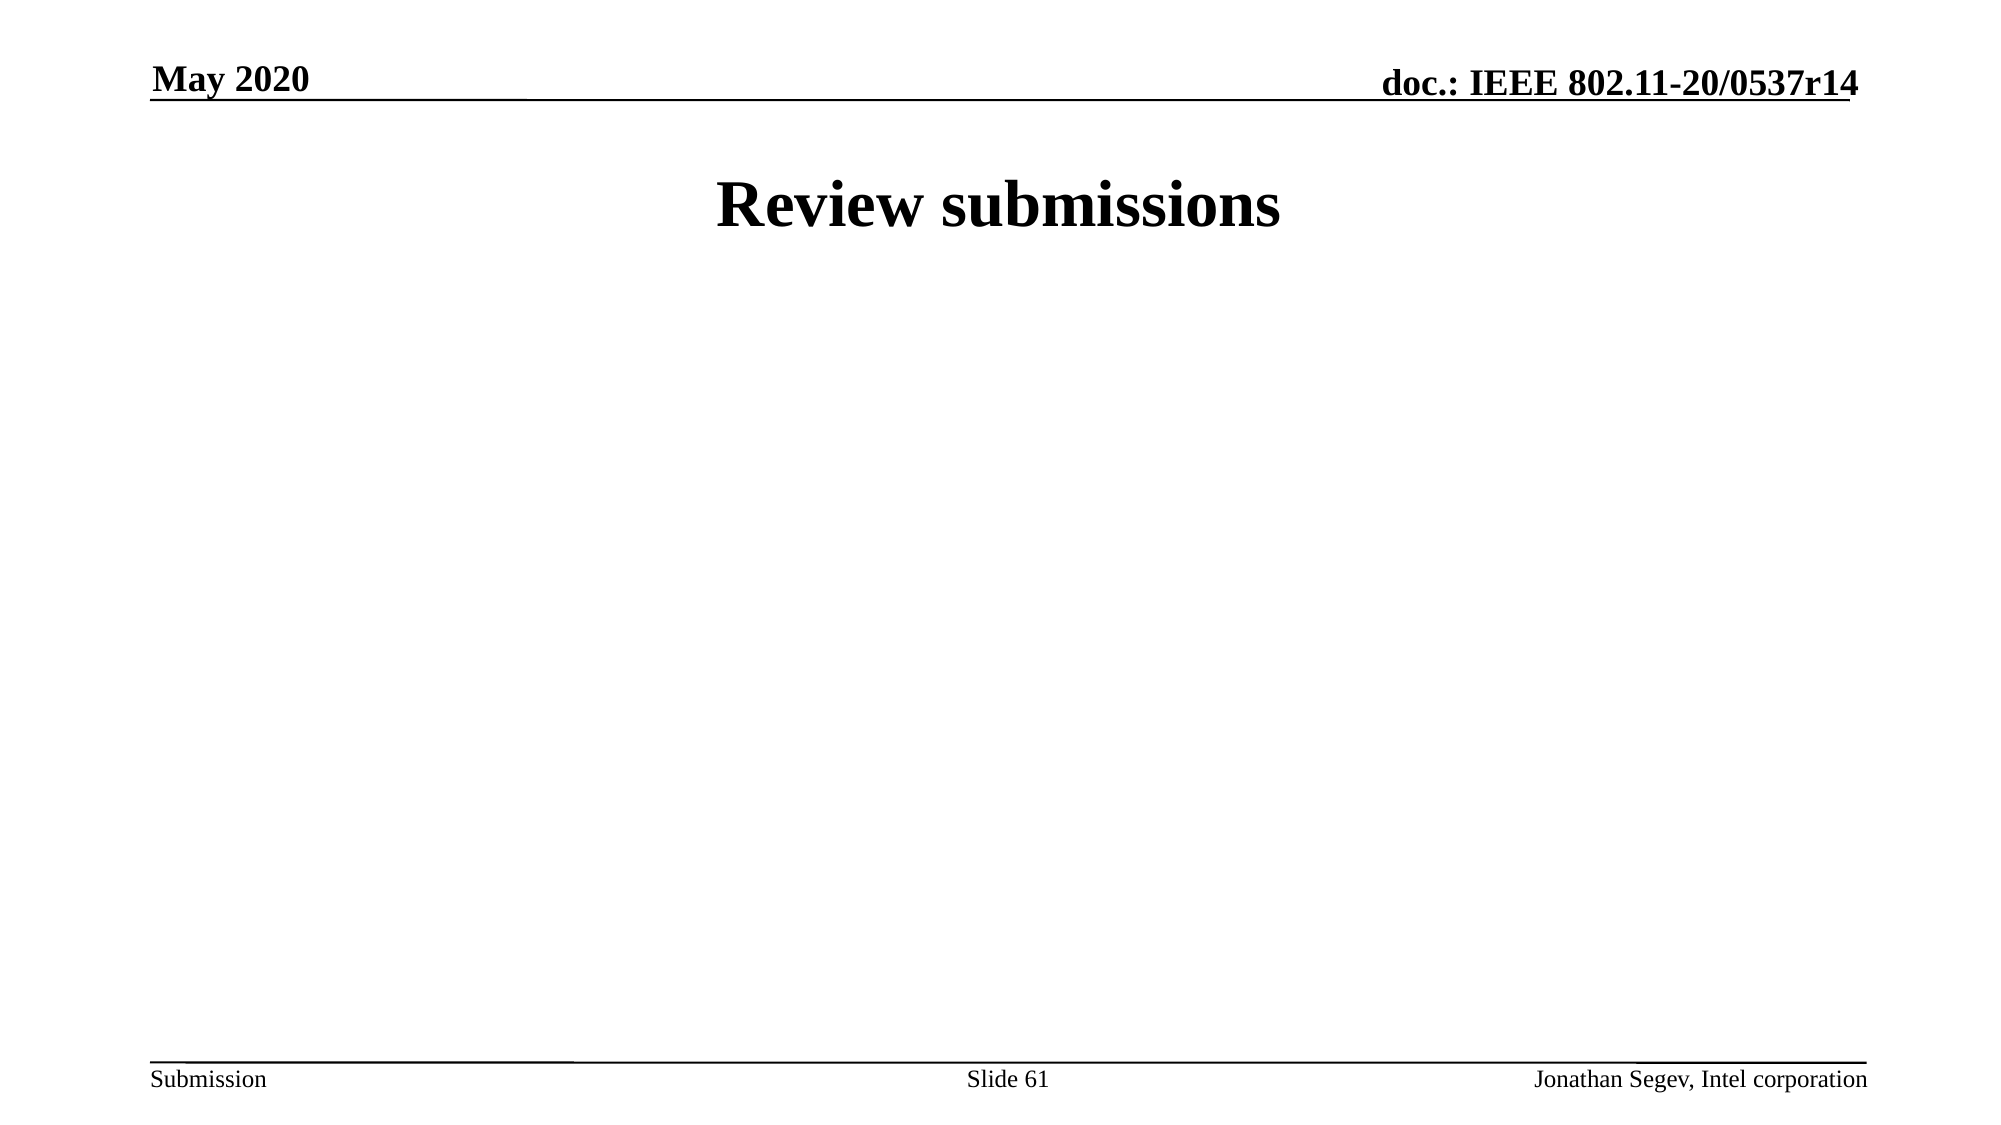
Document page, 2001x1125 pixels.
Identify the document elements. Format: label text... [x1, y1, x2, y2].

slide_number Slide 61 [950, 1061, 1067, 1123]
title Review submissions [149, 112, 1850, 288]
footer Jonathan Segev, Intel corporation [1171, 1061, 1869, 1093]
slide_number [152, 54, 563, 100]
